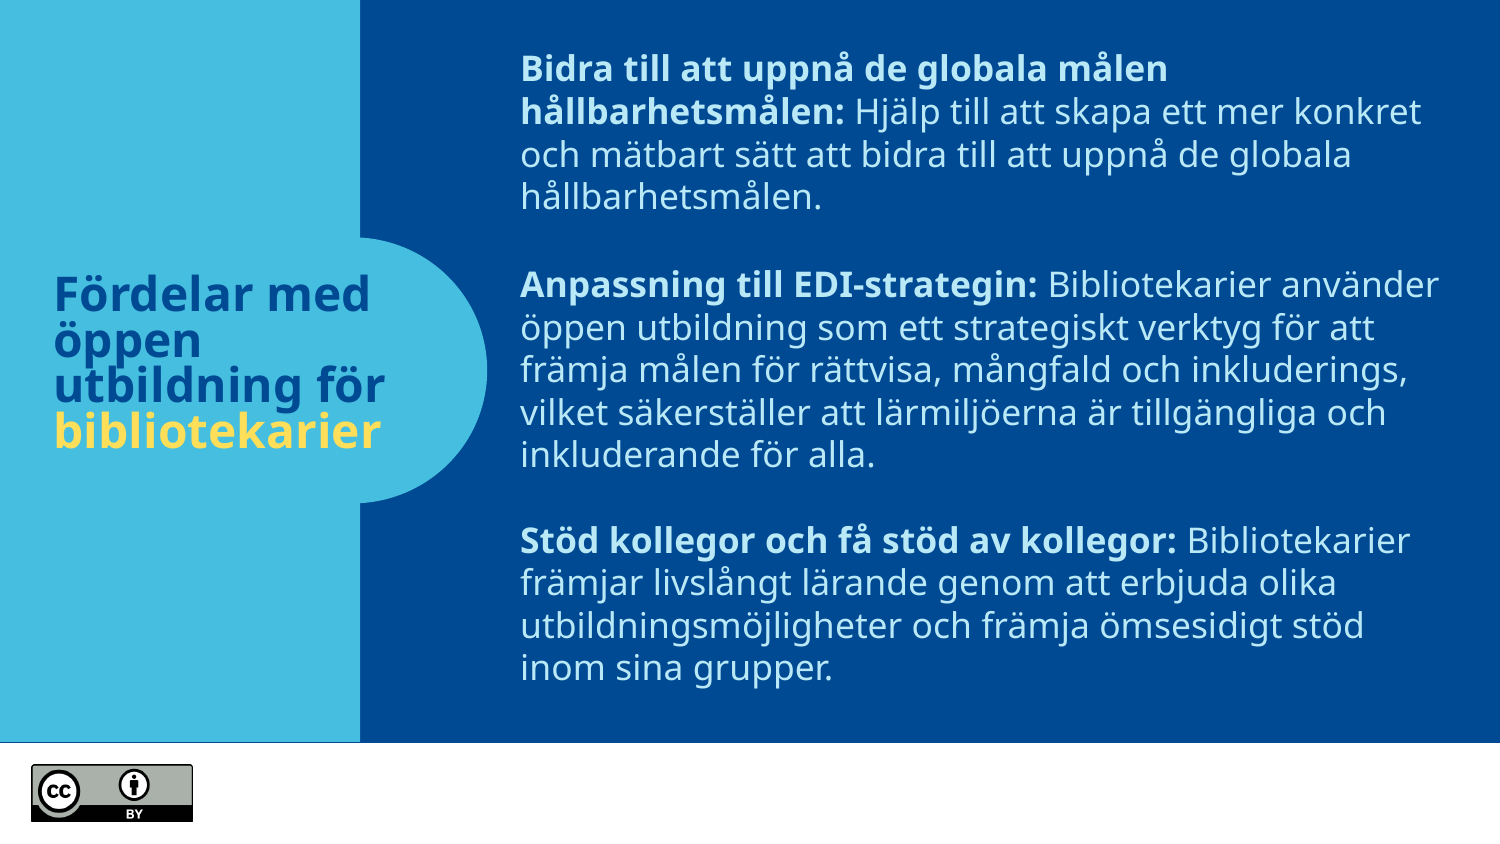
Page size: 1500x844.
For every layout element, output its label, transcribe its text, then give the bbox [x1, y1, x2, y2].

picture [31, 764, 193, 822]
text_box [0, 0, 361, 742]
text_box Bidra till att uppnå de globala målen hållbarhetsmålen: Hjälp till att skapa ett mer konkret och mätbart sätt att bidra till att uppnå de globala hållbarhetsmålen. Anpassning till EDI-strategin: Bibliotekarier använder öppen utbildning som ett strategiskt verktyg för att främja målen för rättvisa, mångfald och inkluderings, vilket säkerställer att lärmiljöerna är tillgängliga och inkluderande för alla. Stöd kollegor och få stöd av kollegor: Bibliotekarier främjar livslångt lärande genom att erbjuda olika utbildningsmöjligheter och främja ömsesidigt stöd inom sina grupper. [505, 31, 1473, 703]
text_box Fördelar med öppen utbildning för bibliotekarier [38, 259, 458, 474]
text_box [458, 287, 488, 454]
text_box [278, 237, 427, 259]
text_box [268, 474, 437, 504]
text_box [0, 750, 1500, 844]
